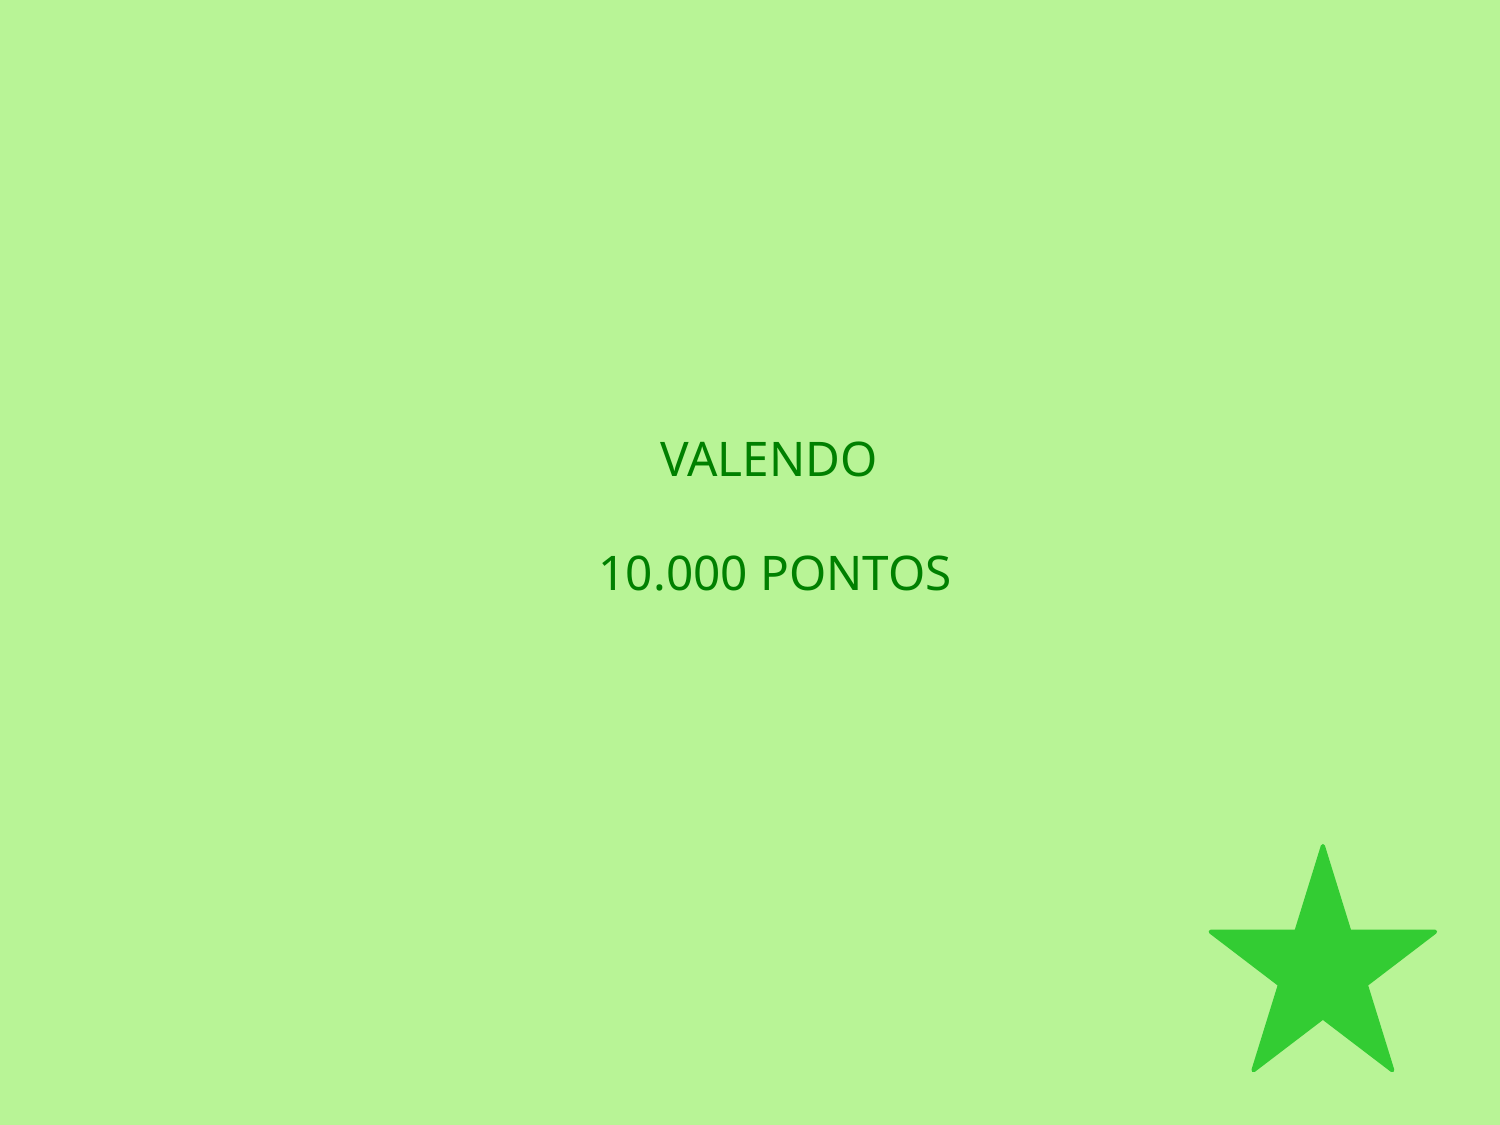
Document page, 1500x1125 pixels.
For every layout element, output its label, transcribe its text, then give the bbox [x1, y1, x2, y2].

title VALENDO 10.000 PONTOS [100, 420, 1451, 609]
text_box [1208, 843, 1438, 1072]
